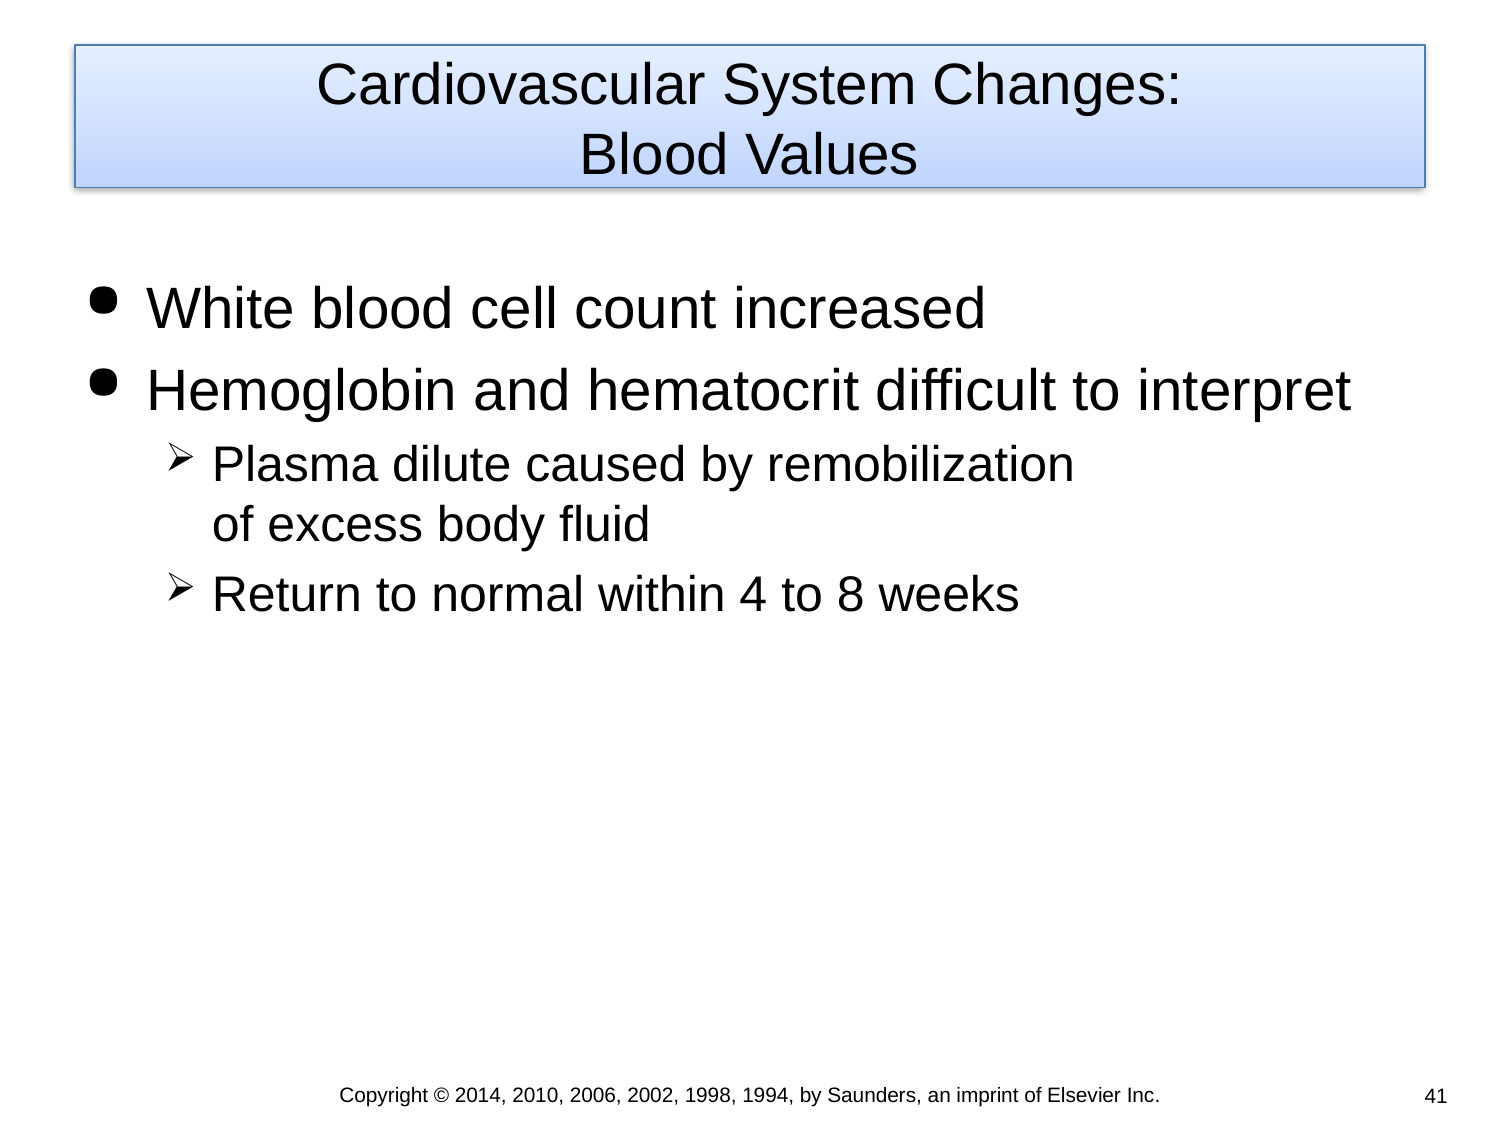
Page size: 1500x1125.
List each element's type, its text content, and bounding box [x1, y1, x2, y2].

title Cardiovascular System Changes: Blood Values [74, 44, 1426, 188]
list White blood cell count increased Hemoglobin and hematocrit difficult to interpret Plasma dilute caused by remobilization of excess body fluid Return to normal within 4 to 8 weeks [75, 262, 1425, 1005]
footer Copyright © 2014, 2010, 2006, 2002, 1998, 1994, by Saunders, an imprint of Elsevier Inc. [187, 1062, 1313, 1125]
slide_number 41 [1362, 1065, 1463, 1125]
